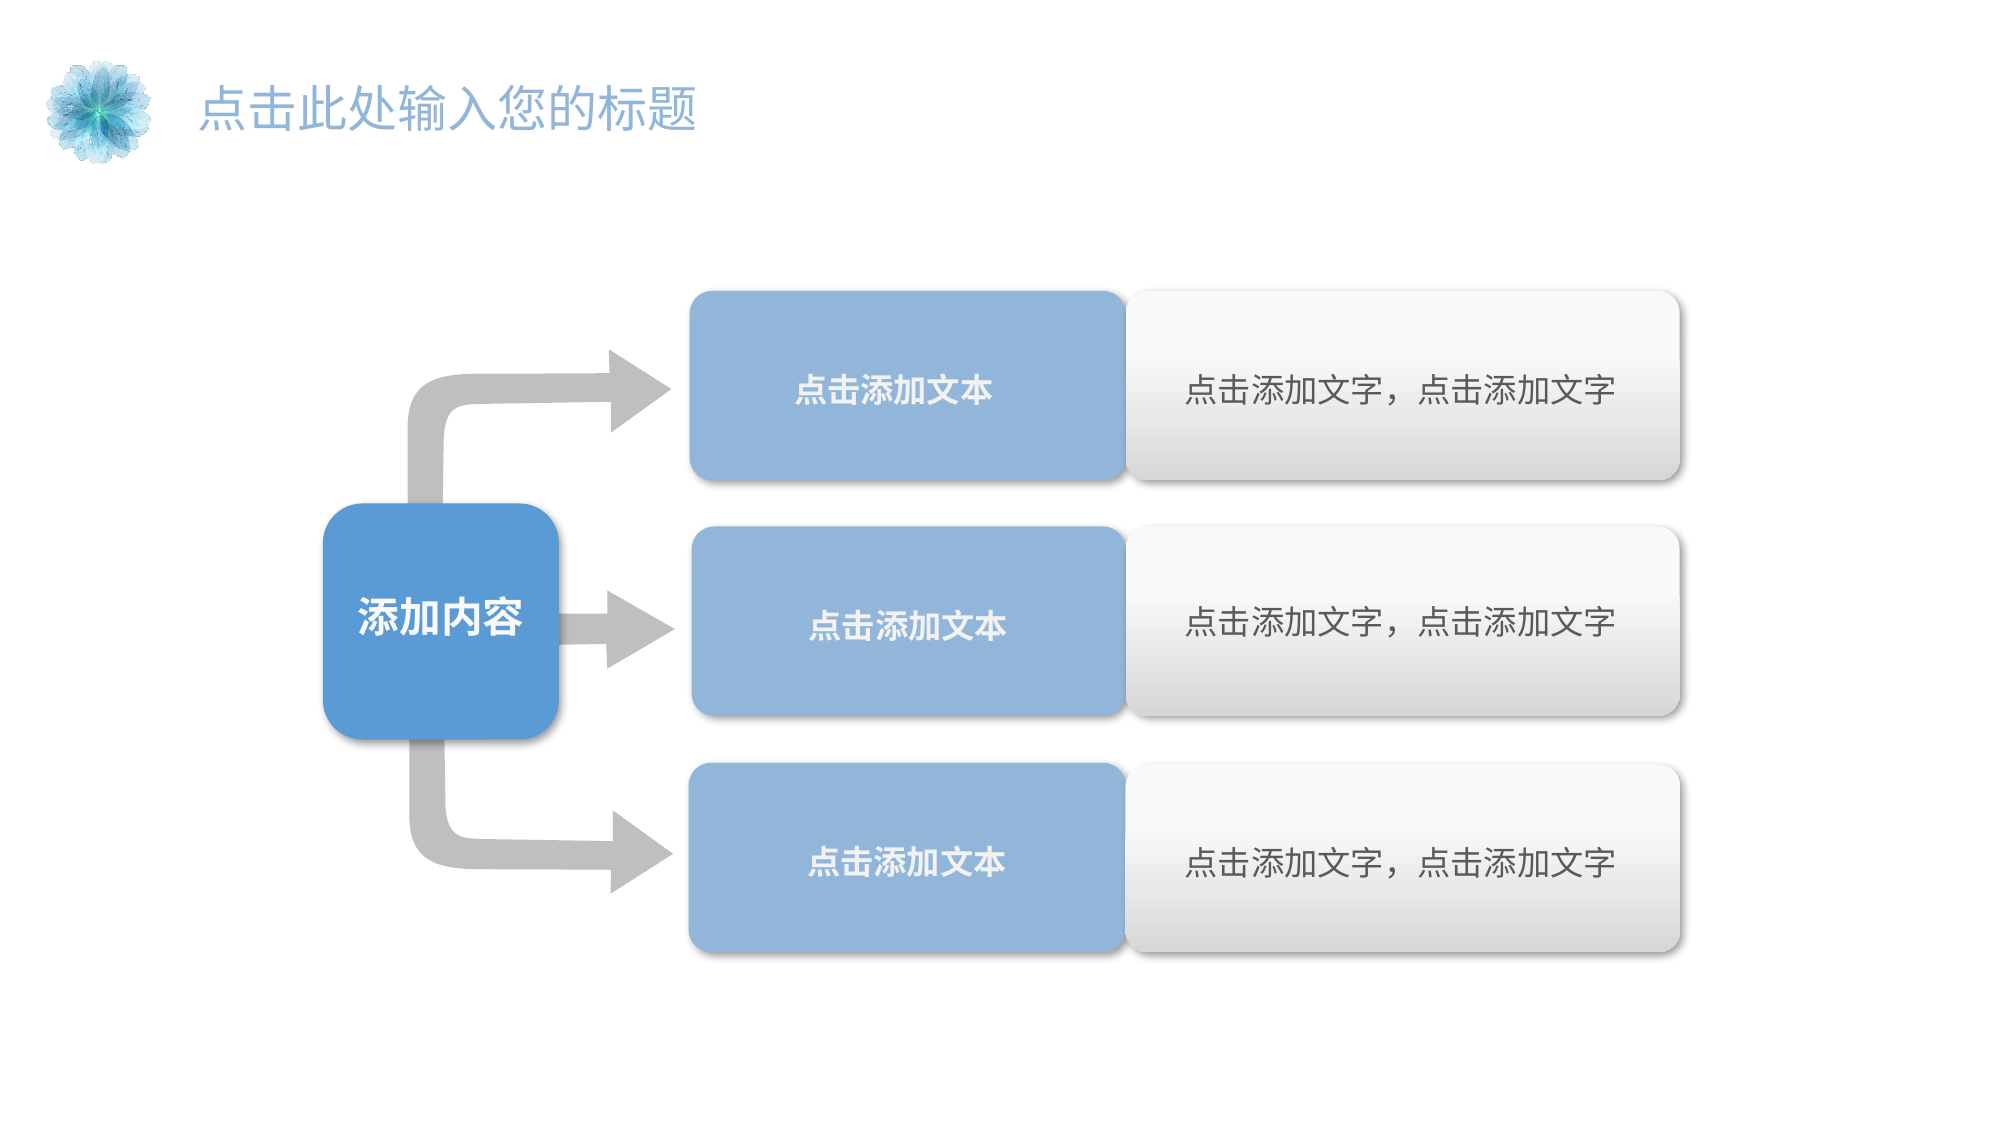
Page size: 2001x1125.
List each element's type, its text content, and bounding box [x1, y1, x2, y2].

text_box [409, 750, 674, 894]
text_box [569, 590, 675, 669]
text_box [407, 349, 672, 501]
text_box 点击添加文本 [688, 762, 1125, 953]
text_box 点击添加文字，点击添加文字 [1125, 526, 1680, 716]
text_box 点击此处输入您的标题 [182, 70, 1085, 146]
text_box 点击添加文本 [689, 290, 1125, 481]
text_box 点击添加文字，点击添加文字 [1125, 764, 1681, 953]
text_box 添加内容 [322, 503, 559, 740]
picture [36, 48, 161, 174]
text_box 点击添加文字，点击添加文字 [1125, 290, 1680, 481]
text_box 点击添加文本 [691, 526, 1125, 716]
